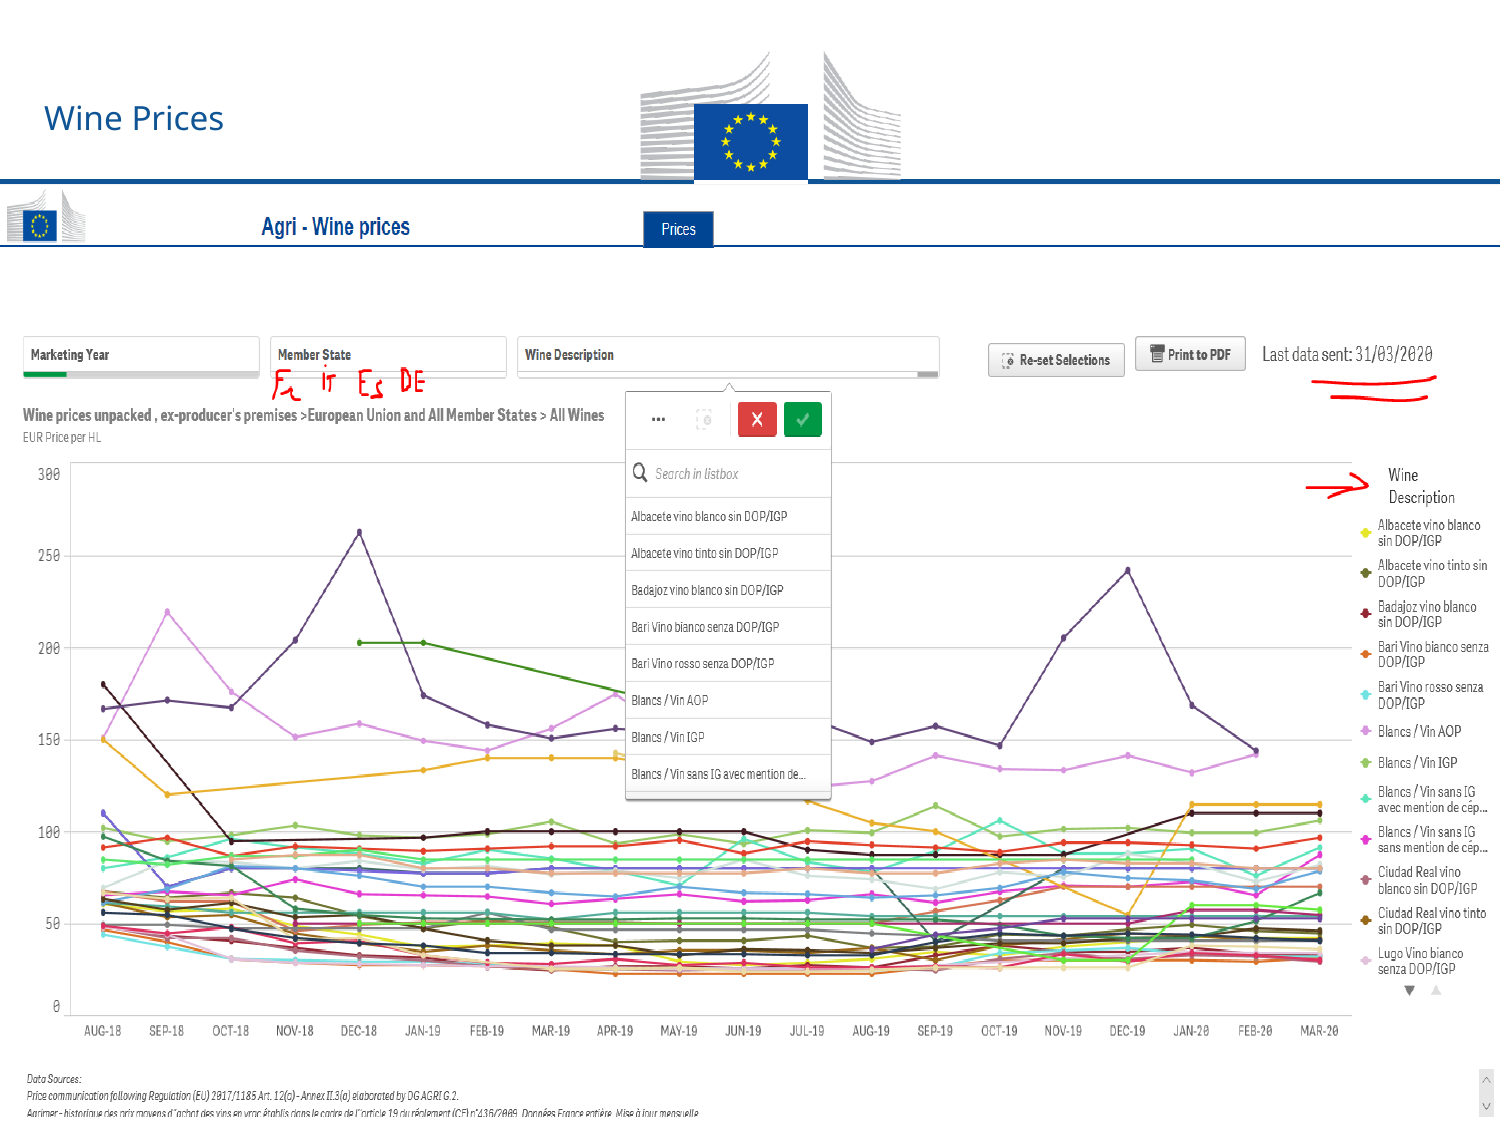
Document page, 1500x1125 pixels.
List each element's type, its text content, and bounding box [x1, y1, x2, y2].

picture [0, 184, 1500, 1125]
text_box Wine Prices [29, 89, 820, 145]
